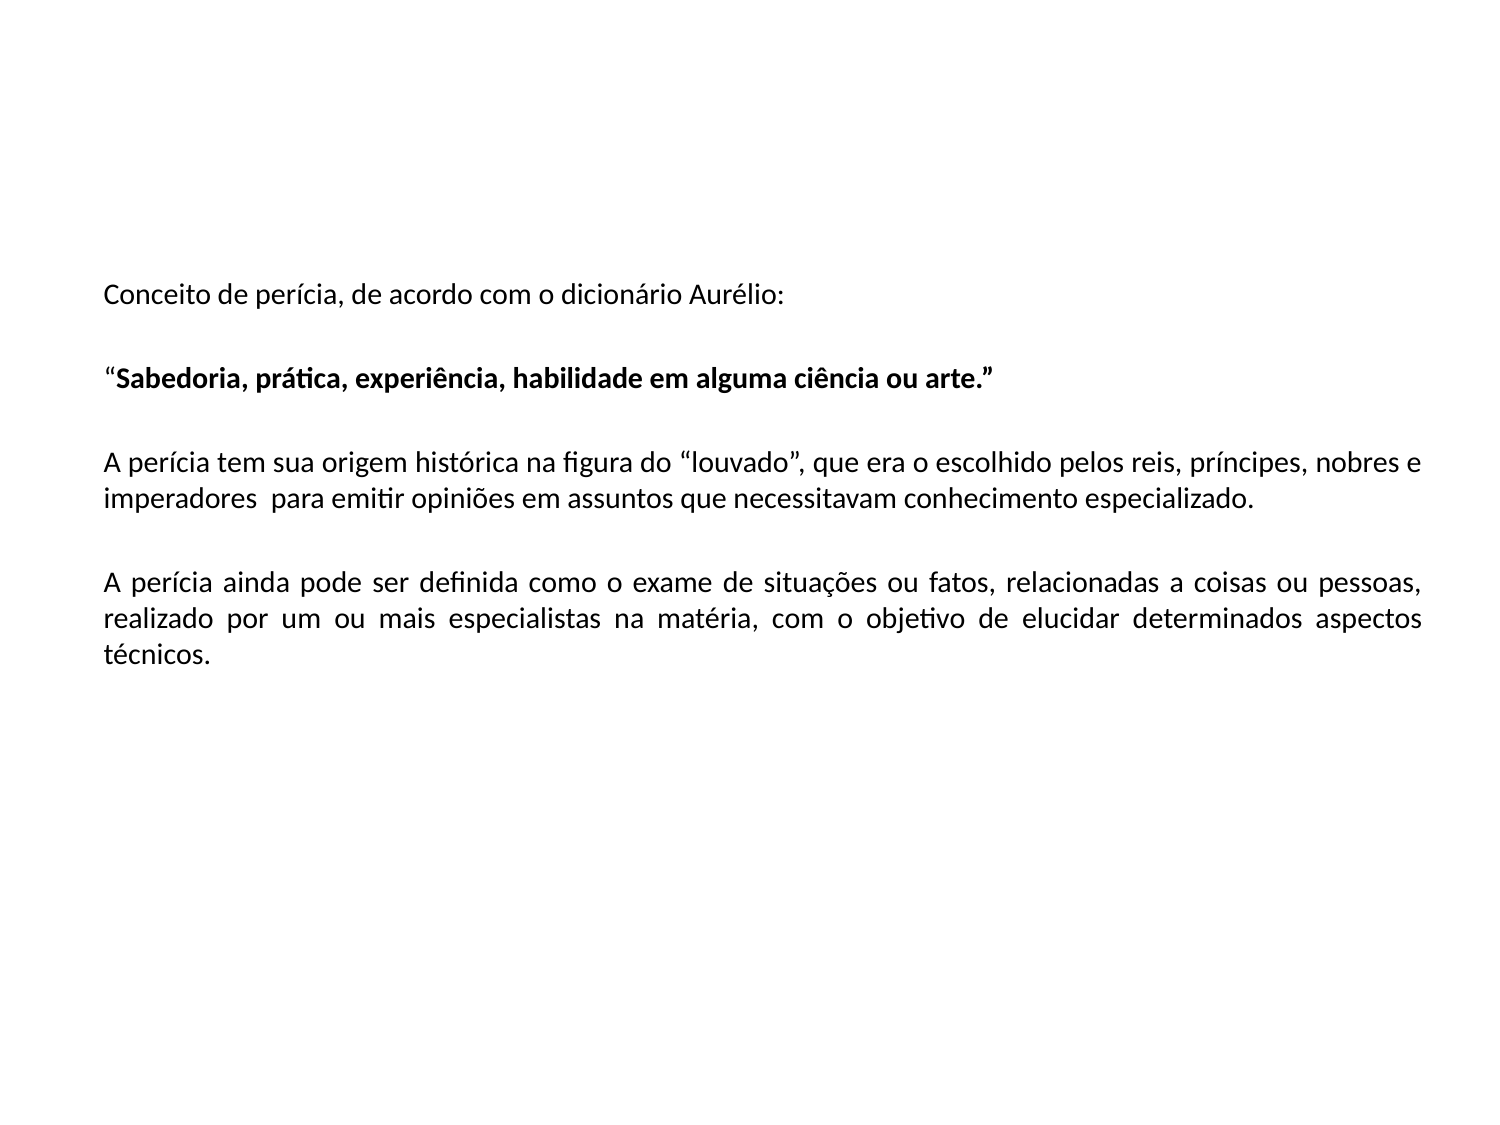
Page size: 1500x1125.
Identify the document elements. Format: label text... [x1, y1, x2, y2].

list Conceito de perícia, de acordo com o dicionário Aurélio: “Sabedoria, prática, experiência, habilidade em alguma ciência ou arte.” A perícia tem sua origem histórica na figura do “louvado”, que era o escolhido pelos reis, príncipes, nobres e imperadores para emitir opiniões em assuntos que necessitavam conhecimento especializado. A perícia ainda pode ser definida como o exame de situações ou fatos, relacionadas a coisas ou pessoas, realizado por um ou mais especialistas na matéria, com o objetivo de elucidar determinados aspectos técnicos. [88, 267, 1439, 845]
